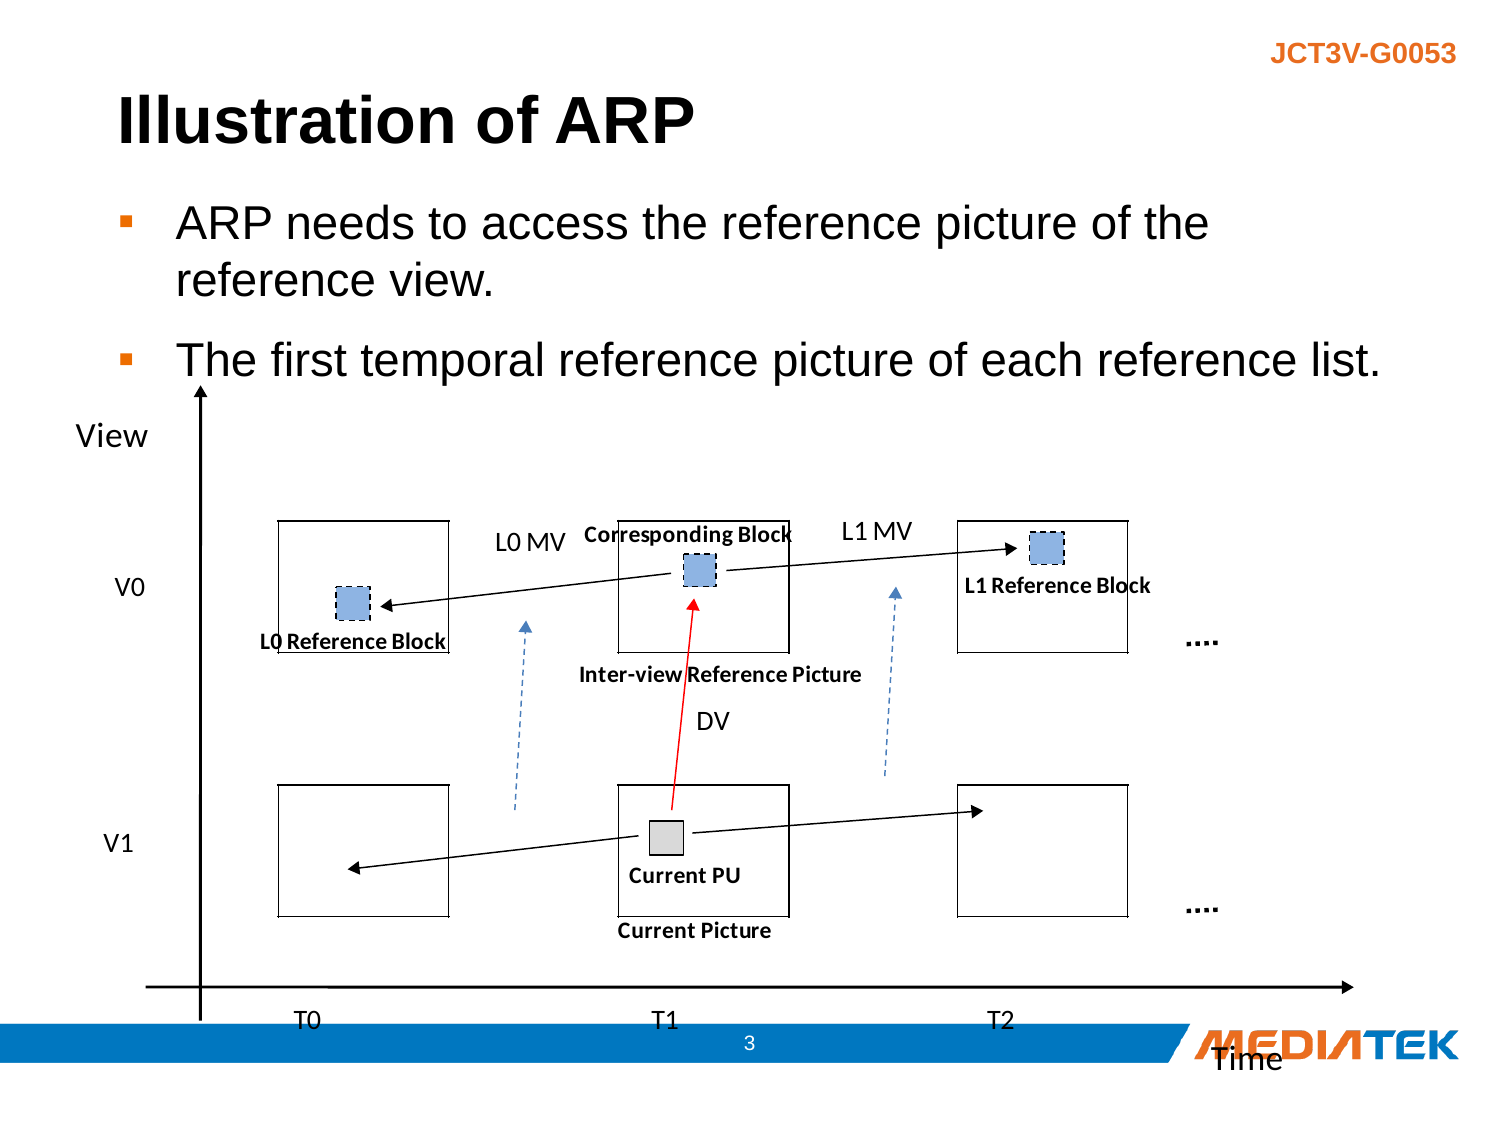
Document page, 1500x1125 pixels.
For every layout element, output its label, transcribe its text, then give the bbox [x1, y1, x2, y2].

picture [0, 368, 1459, 1089]
title Illustration of ARP [101, 62, 1425, 172]
list ARP needs to access the reference picture of the reference view. The first temporal reference picture of each reference list. [102, 184, 1425, 398]
